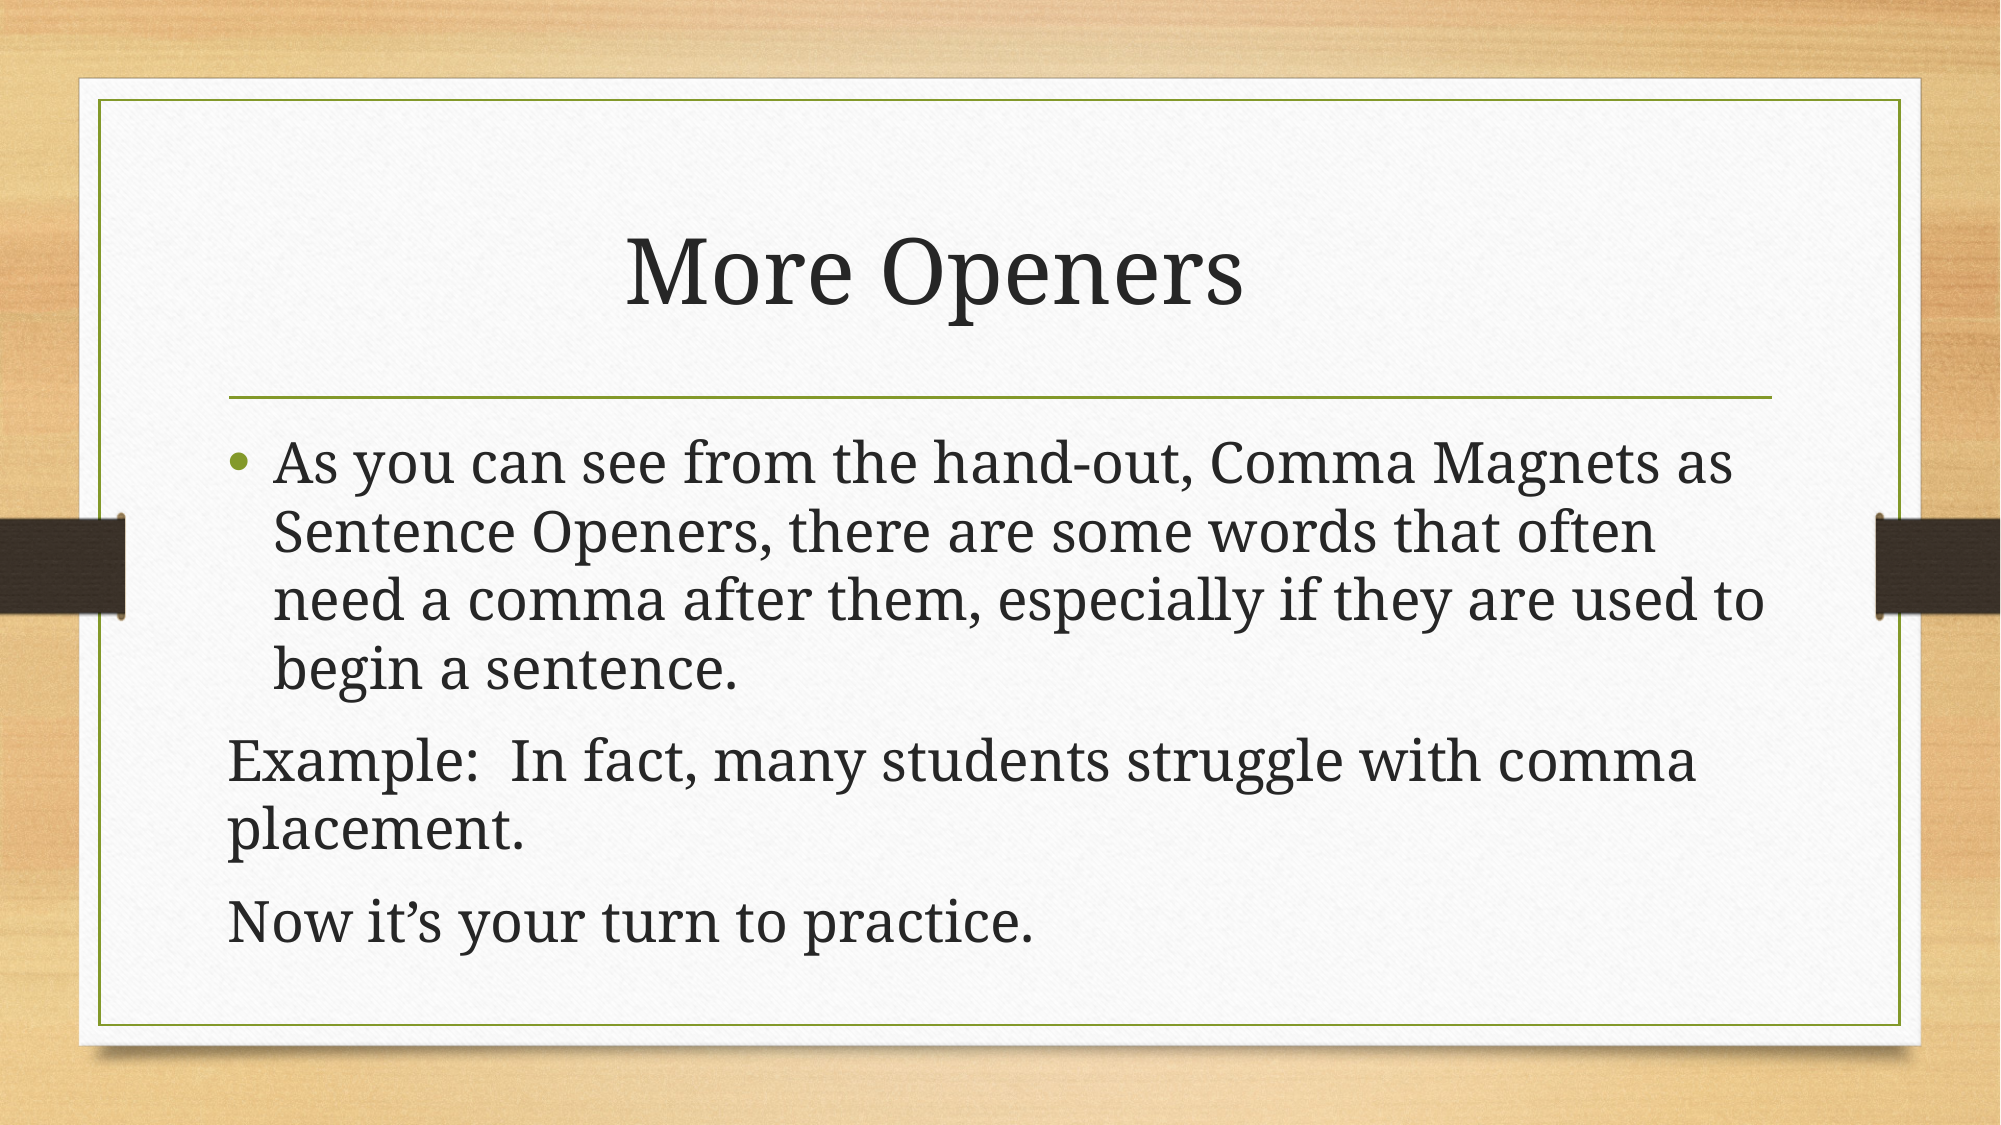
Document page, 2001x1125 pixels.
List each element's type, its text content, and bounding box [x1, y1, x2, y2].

title More Openers [212, 161, 1788, 375]
list As you can see from the hand-out, Comma Magnets as Sentence Openers, there are some words that often need a comma after them, especially if they are used to begin a sentence. Example: In fact, many students struggle with comma placement. Now it’s your turn to practice. [212, 419, 1788, 964]
picture [0, 0, 2001, 1125]
